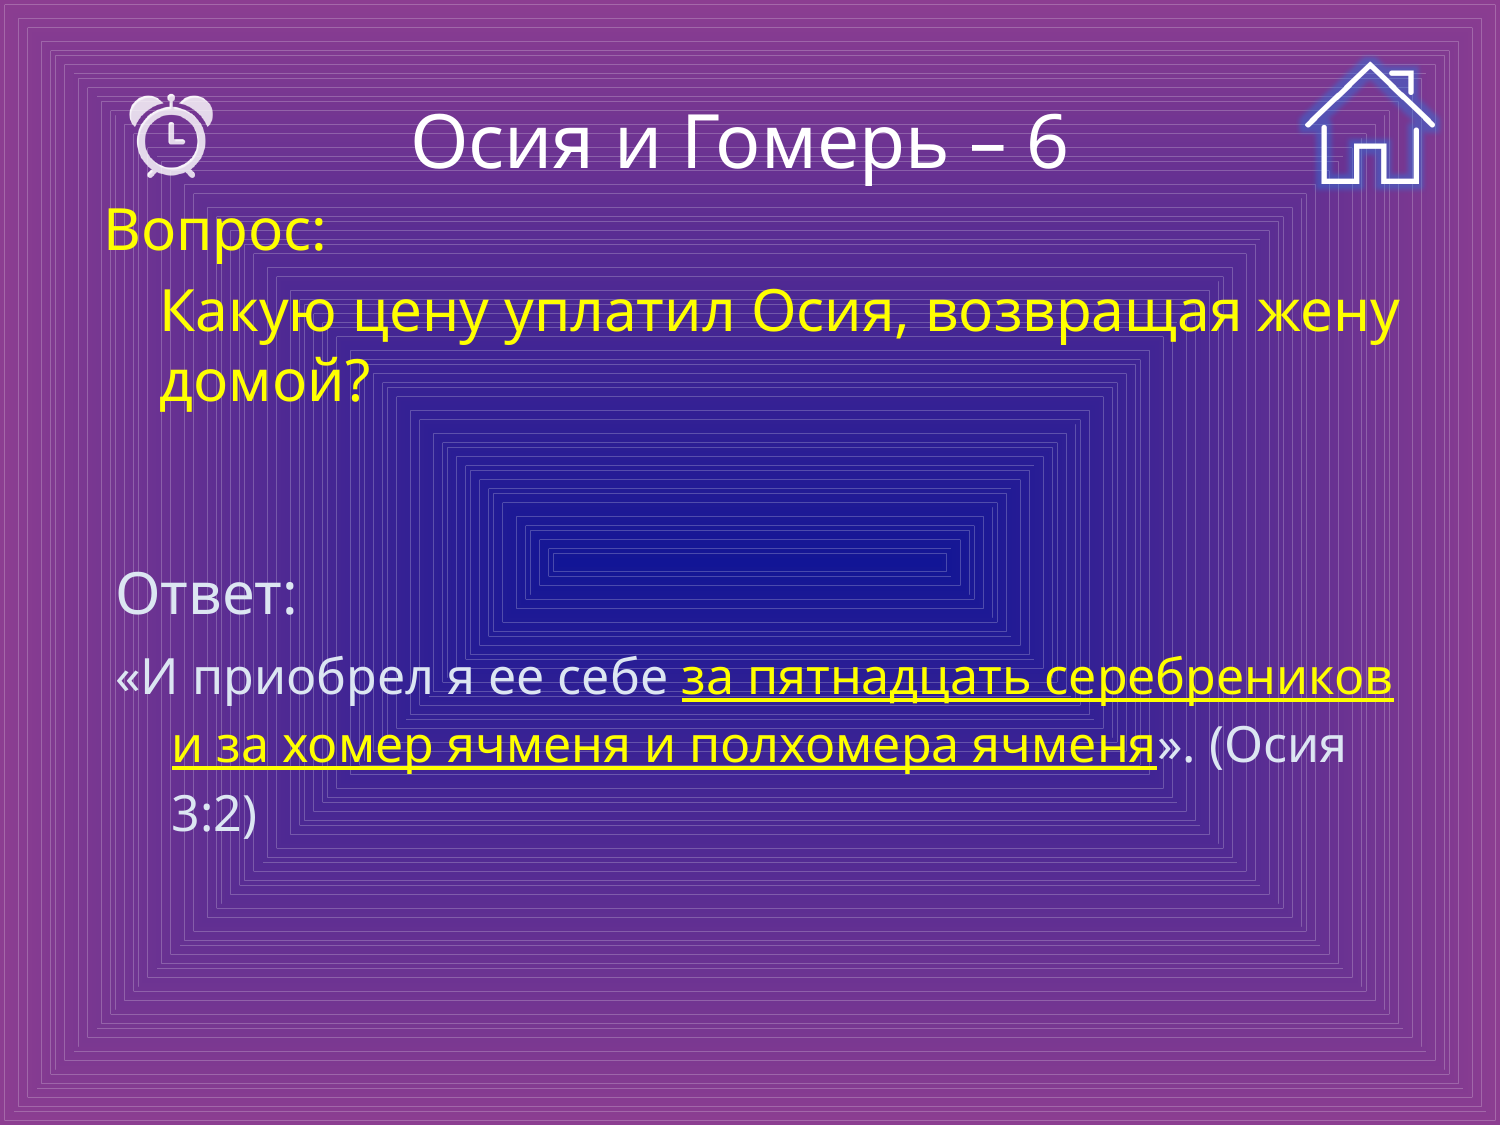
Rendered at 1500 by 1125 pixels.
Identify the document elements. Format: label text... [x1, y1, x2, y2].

list Ответ: «И приобрел я ее себе за пятнадцать серебреников и за хомер ячменя и полхомера ячменя». (Осия 3:2) [100, 538, 1437, 976]
list Вопрос: Какую цену уплатил Осия, возвращая жену домой? [88, 184, 1437, 433]
picture [123, 89, 219, 185]
title Осия и Гомерь – 6 [75, 45, 1425, 233]
picture [1304, 54, 1435, 184]
